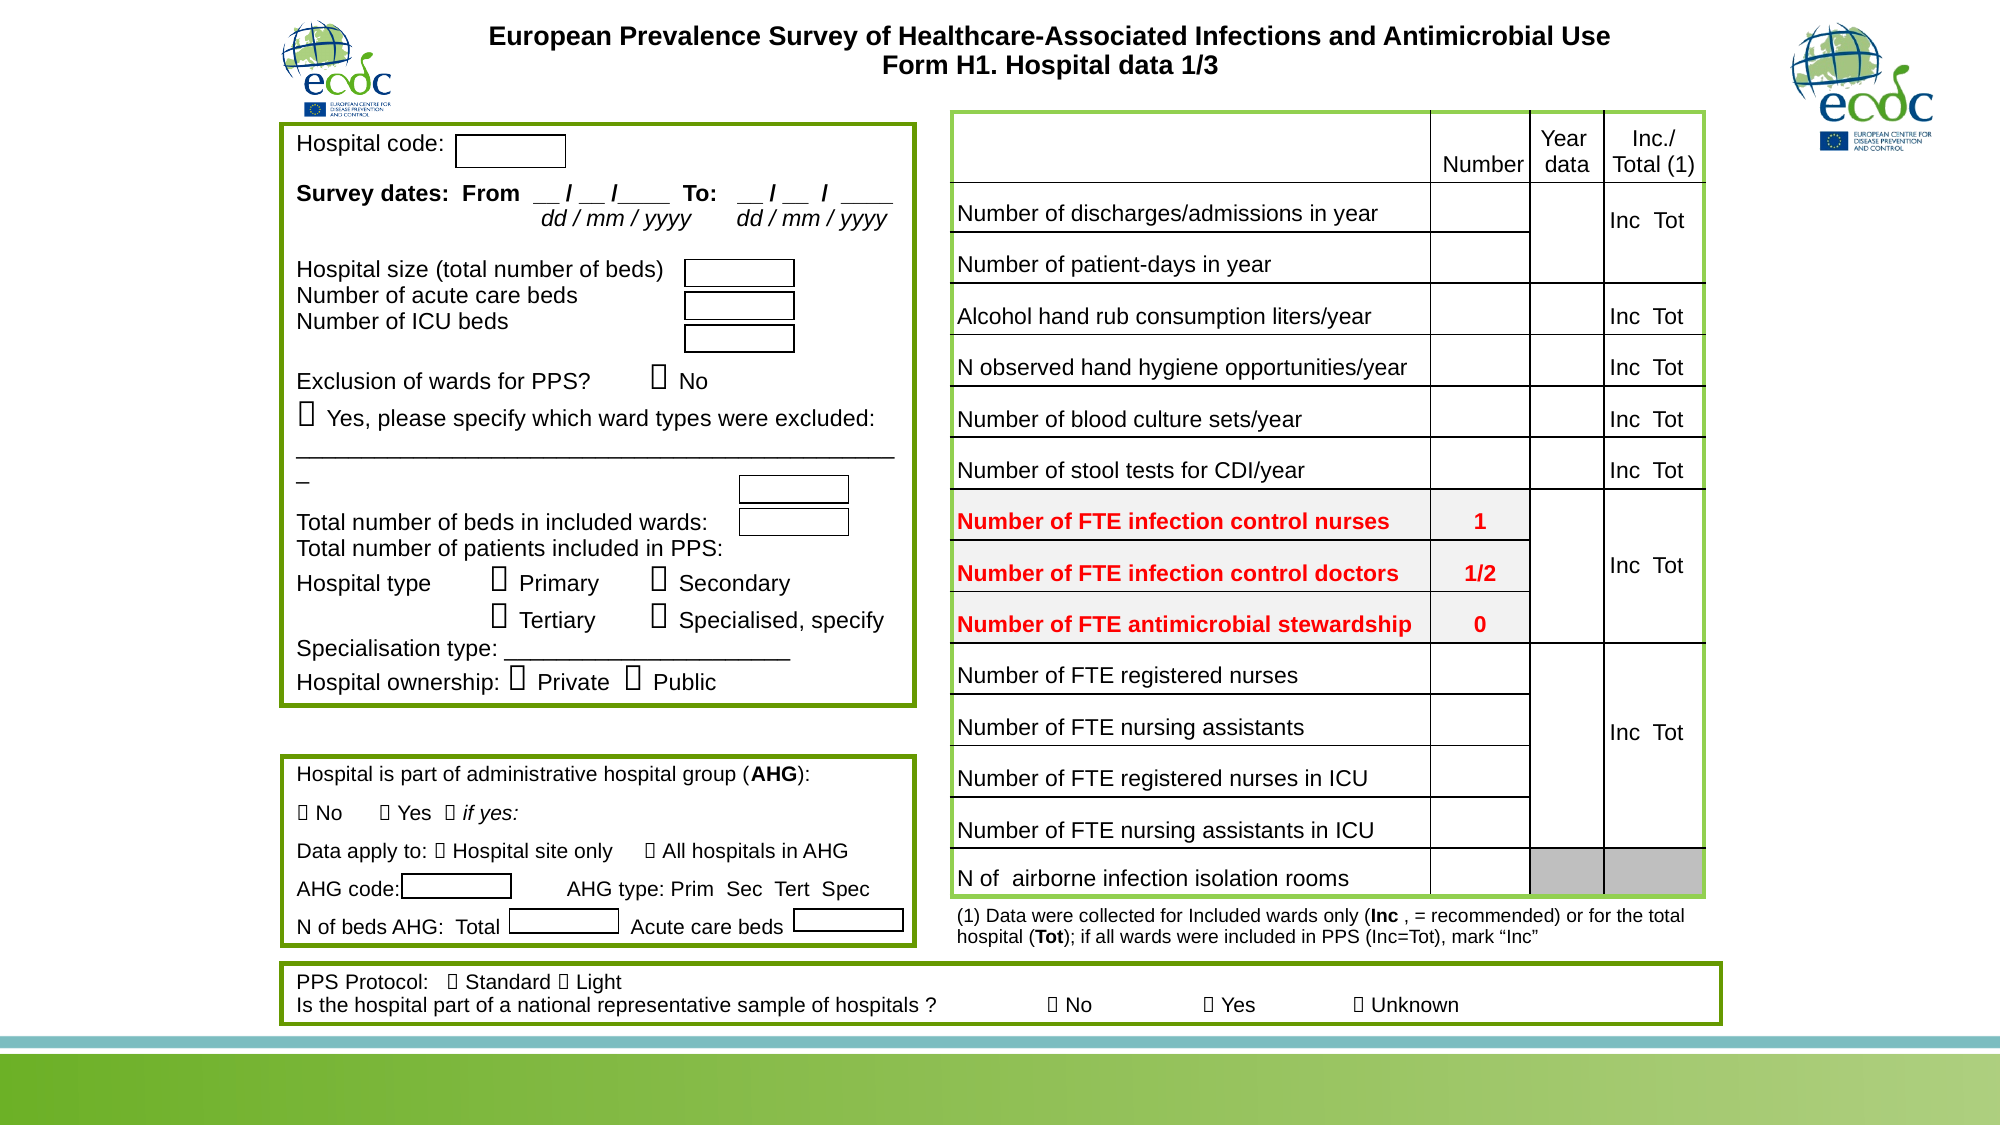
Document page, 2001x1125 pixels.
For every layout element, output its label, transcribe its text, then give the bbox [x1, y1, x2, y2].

table_cell Inc Tot [1605, 490, 1702, 642]
table_cell [1531, 335, 1603, 385]
table_cell Number of FTE antimicrobial stewardship [954, 592, 1430, 642]
table_cell Inc Tot [1605, 387, 1702, 436]
table_cell [1531, 387, 1603, 436]
text_box [509, 908, 619, 934]
table_cell N observed hand hygiene opportunities/year [954, 335, 1430, 385]
table_cell [1431, 387, 1529, 436]
table_cell [1431, 284, 1529, 334]
text_box European Prevalence Survey of Healthcare-Associated Infections and Antimicrobial Use Form H1. Hospital data 1/3 [390, 14, 1711, 88]
table_cell [1531, 284, 1603, 334]
table_header Inc./ Total (1) [1605, 114, 1702, 182]
table_cell 1/2 [1431, 541, 1529, 591]
text_box PPS Protocol:  Standard  Light Is the hospital part of a national representative sample of hospitals ?  No  Yes  Unknown [281, 963, 1722, 1024]
table_cell Inc Tot [1605, 284, 1702, 334]
table_cell Number of FTE infection control nurses [954, 490, 1430, 539]
table_cell [1431, 183, 1529, 231]
table_cell [1431, 673, 1529, 693]
table_cell [1605, 849, 1702, 894]
table_cell [1431, 233, 1529, 282]
text_box [794, 908, 904, 931]
table_cell Number of discharges/admissions in year [954, 183, 1430, 231]
table_cell 0 [1431, 592, 1529, 642]
table_cell Number of FTE nursing assistants in ICU [954, 798, 1430, 847]
table_cell Number of FTE registered nurses [954, 673, 1430, 693]
table_cell [1431, 695, 1529, 745]
table_cell Inc Tot [1605, 183, 1702, 282]
table_cell Inc Tot [1605, 644, 1702, 847]
table_cell Number of FTE registered nurses in ICU [954, 746, 1430, 796]
table_cell N of airborne infection isolation rooms [954, 849, 1430, 894]
table_cell [1531, 490, 1603, 642]
table_cell Number of FTE infection control doctors [954, 541, 1430, 591]
table_cell Alcohol hand rub consumption liters/year [954, 284, 1430, 334]
table_header [954, 114, 1430, 182]
table_cell Inc Tot [1605, 438, 1702, 488]
table_cell 1 [1431, 490, 1529, 539]
table_cell [1531, 183, 1603, 282]
table_cell Number of stool tests for CDI/year [954, 438, 1430, 488]
text_box [401, 873, 511, 898]
table_cell Inc Tot [1605, 335, 1702, 385]
text_box [739, 508, 849, 536]
table_cell [1431, 335, 1529, 385]
text_box [760, 642, 1609, 673]
table_header Year data [1531, 114, 1603, 182]
table_cell [1531, 438, 1603, 488]
table_cell [1431, 849, 1529, 894]
table_cell [1531, 849, 1603, 894]
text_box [684, 259, 795, 353]
table_cell [1531, 673, 1603, 847]
text_box [739, 475, 849, 503]
table_header Number [1431, 114, 1529, 182]
table_cell Number of FTE nursing assistants [954, 695, 1430, 745]
text_box (1) Data were collected for Included wards only (Inc , = recommended) or for the total hospital (Tot); if all wards were included in PPS (Inc=Tot), mark “Inc” [942, 898, 1706, 956]
table_cell [1431, 438, 1529, 488]
table_cell Number of blood culture sets/year [954, 387, 1430, 436]
picture [0, 0, 2000, 1125]
table_cell [1431, 746, 1529, 796]
table_cell [1431, 798, 1529, 847]
text_box [456, 134, 566, 168]
text_box Hospital is part of administrative hospital group (AHG):  No  Yes  if yes: Data apply to:  Hospital site only  All hospitals in AHG AHG code: AHG type: Prim Sec Tert Spec N of beds AHG: Total Acute care beds [281, 756, 915, 946]
table_cell Number of patient-days in year [954, 233, 1430, 282]
text_box Hospital code: Survey dates: From __ / __ /____ To: __ / __ / ____ dd / mm / yyyy dd / mm / yyyy Hospital size (total number of beds) Number of acute care beds Number of ICU beds Exclusion of wards for PPS?  No  Yes, please specify which ward types were excluded: _______________________________________________ Total number of beds in included wards: Total number of patients included in PPS: Hospital type  Primary  Secondary  Tertiary  Specialised, specify Specialisation type: ______________________ Hospital ownership:  Private  Public [281, 124, 915, 706]
